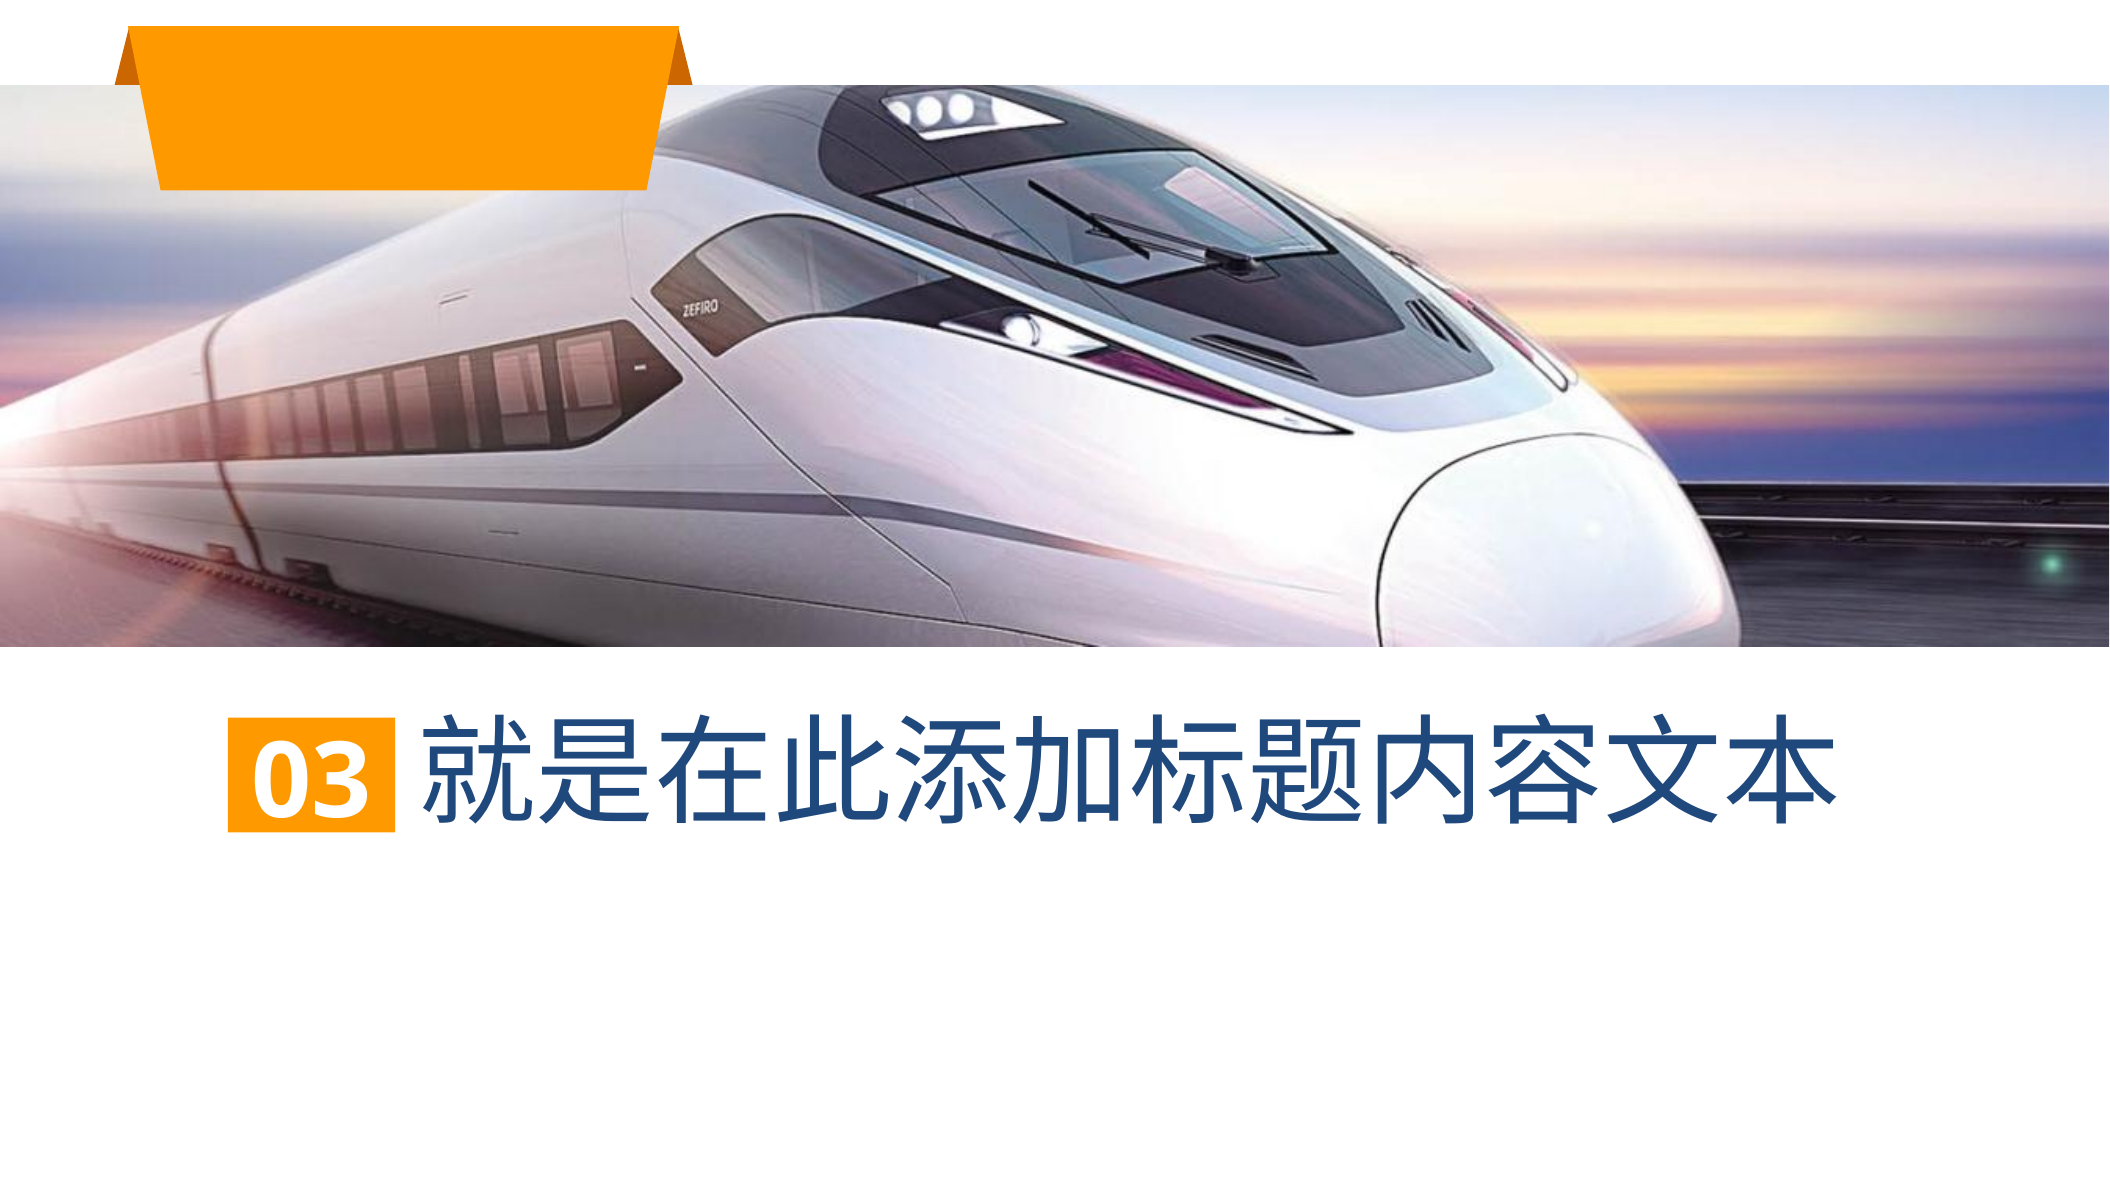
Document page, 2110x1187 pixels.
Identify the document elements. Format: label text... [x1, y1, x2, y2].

text_box 就是在此添加标题内容文本 [402, 688, 1857, 846]
text_box 03 [227, 717, 396, 833]
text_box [0, 26, 2110, 647]
